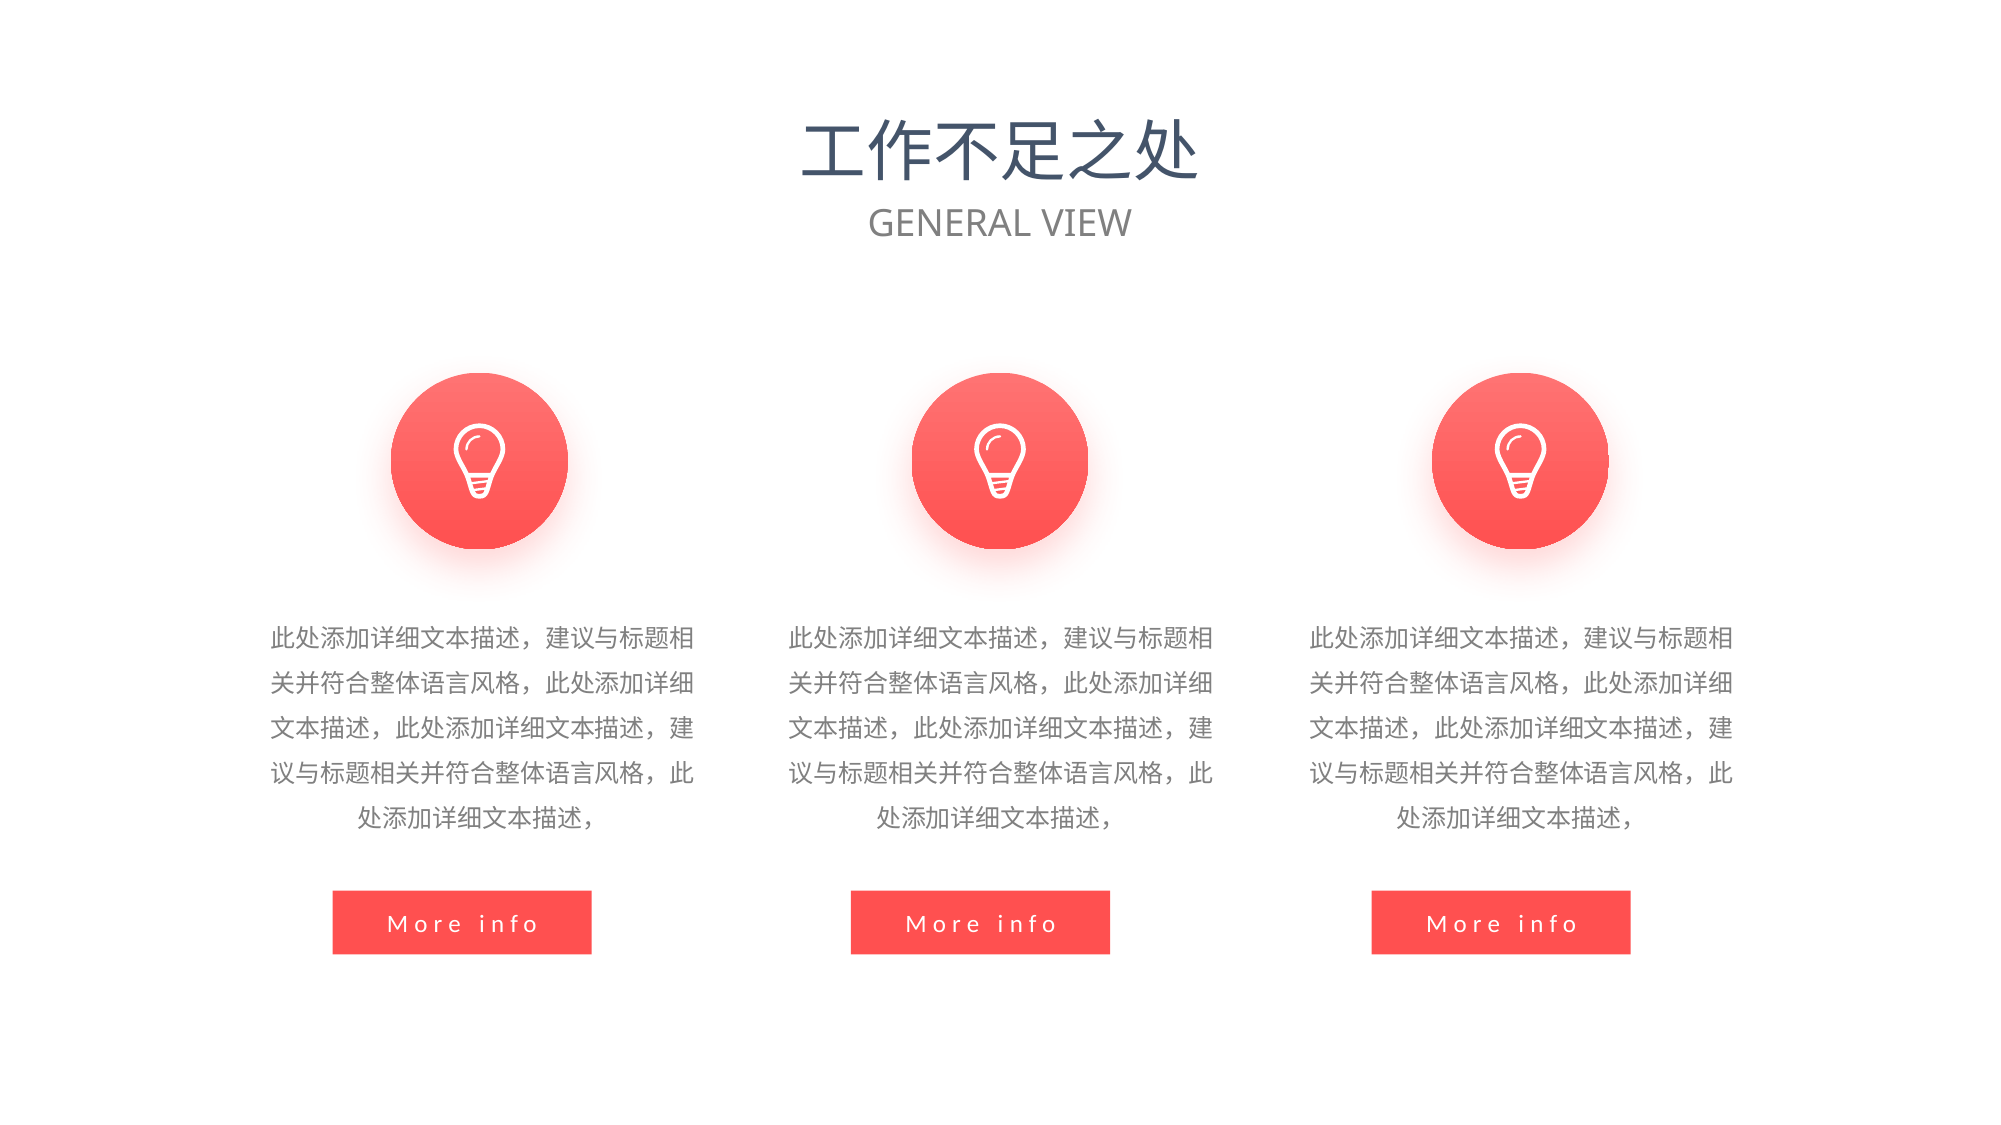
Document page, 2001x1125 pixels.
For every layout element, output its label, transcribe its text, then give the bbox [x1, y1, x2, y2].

text_box More info [1371, 890, 1632, 955]
text_box [1431, 371, 1610, 551]
text_box [389, 371, 569, 551]
text_box 此处添加详细文本描述，建议与标题相关并符合整体语言风格，此处添加详细文本描述，此处添加详细文本描述，建议与标题相关并符合整体语言风格，此处添加详细文本描述， [1290, 600, 1753, 946]
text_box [453, 423, 506, 499]
text_box 此处添加详细文本描述，建议与标题相关并符合整体语言风格，此处添加详细文本描述，此处添加详细文本描述，建议与标题相关并符合整体语言风格，此处添加详细文本描述， [769, 600, 1233, 946]
text_box More info [332, 890, 593, 955]
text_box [760, 101, 1240, 253]
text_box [974, 423, 1026, 499]
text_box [1494, 423, 1547, 499]
text_box 此处添加详细文本描述，建议与标题相关并符合整体语言风格，此处添加详细文本描述，此处添加详细文本描述，建议与标题相关并符合整体语言风格，此处添加详细文本描述， [251, 600, 714, 946]
text_box [910, 371, 1090, 551]
text_box More info [850, 890, 1111, 955]
